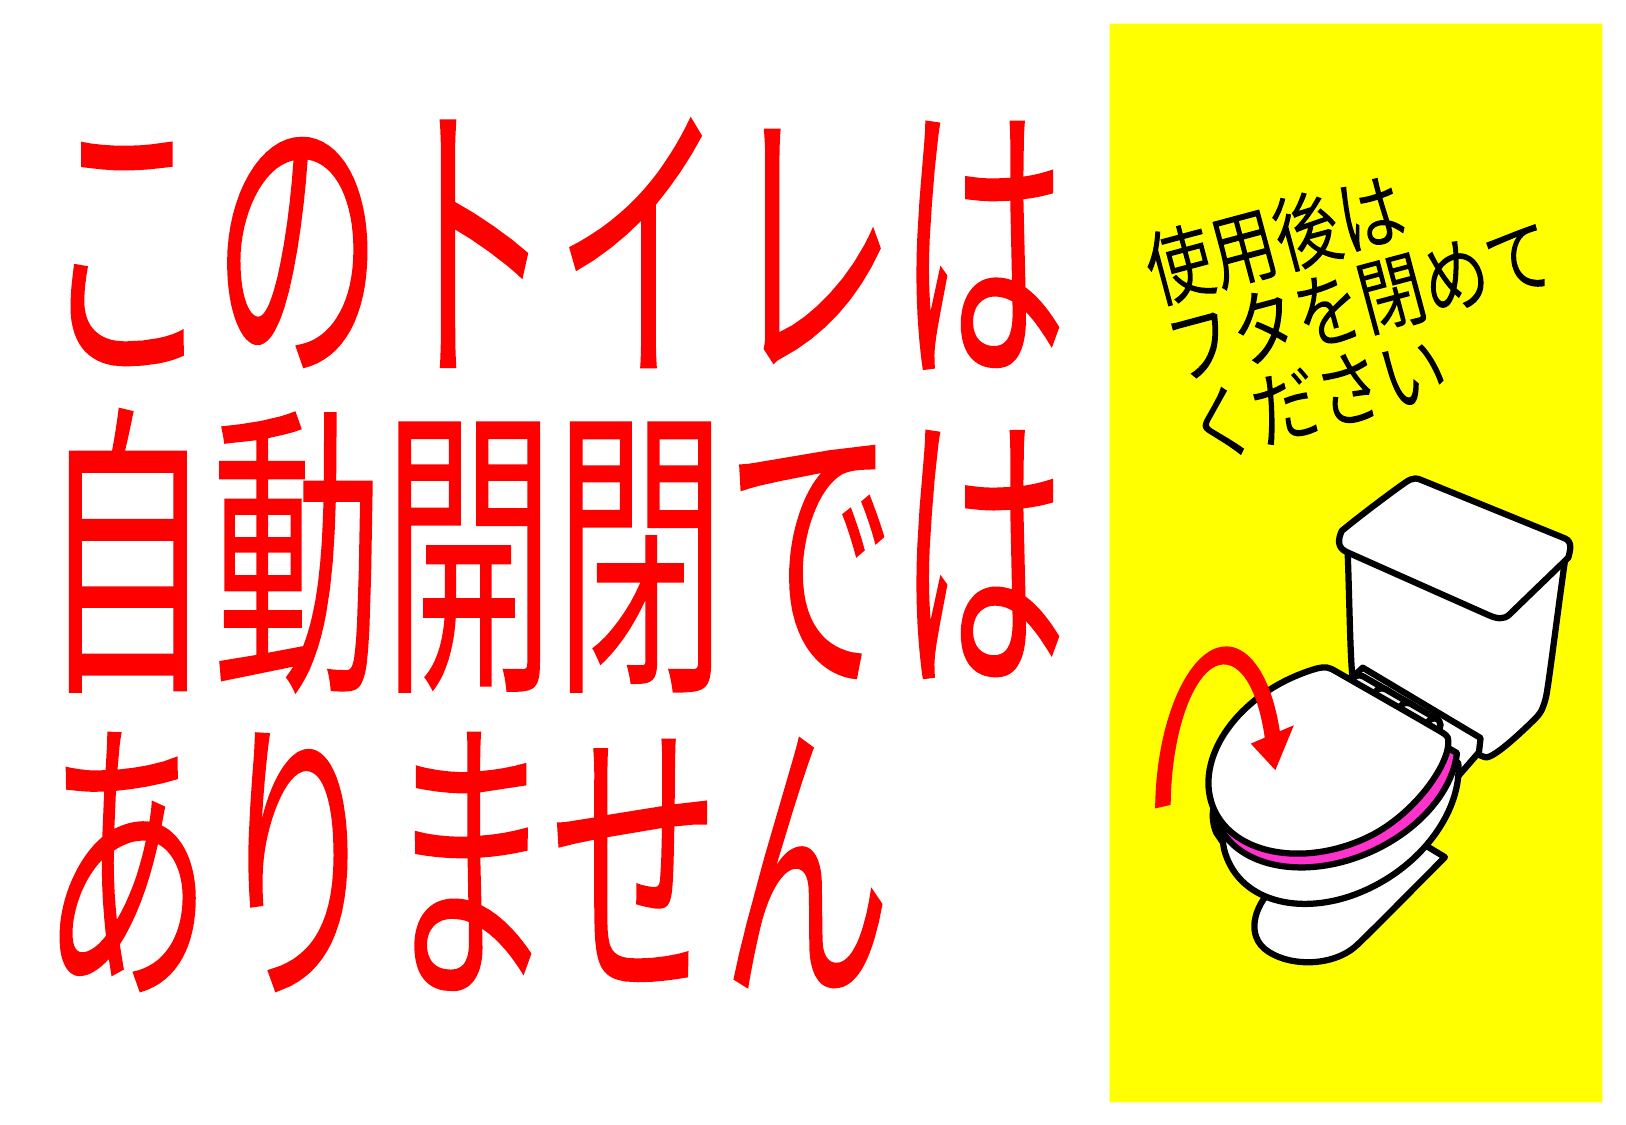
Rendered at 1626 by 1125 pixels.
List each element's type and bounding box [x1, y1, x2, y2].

text_box [1154, 495, 1567, 941]
text_box [1107, 21, 1604, 1104]
